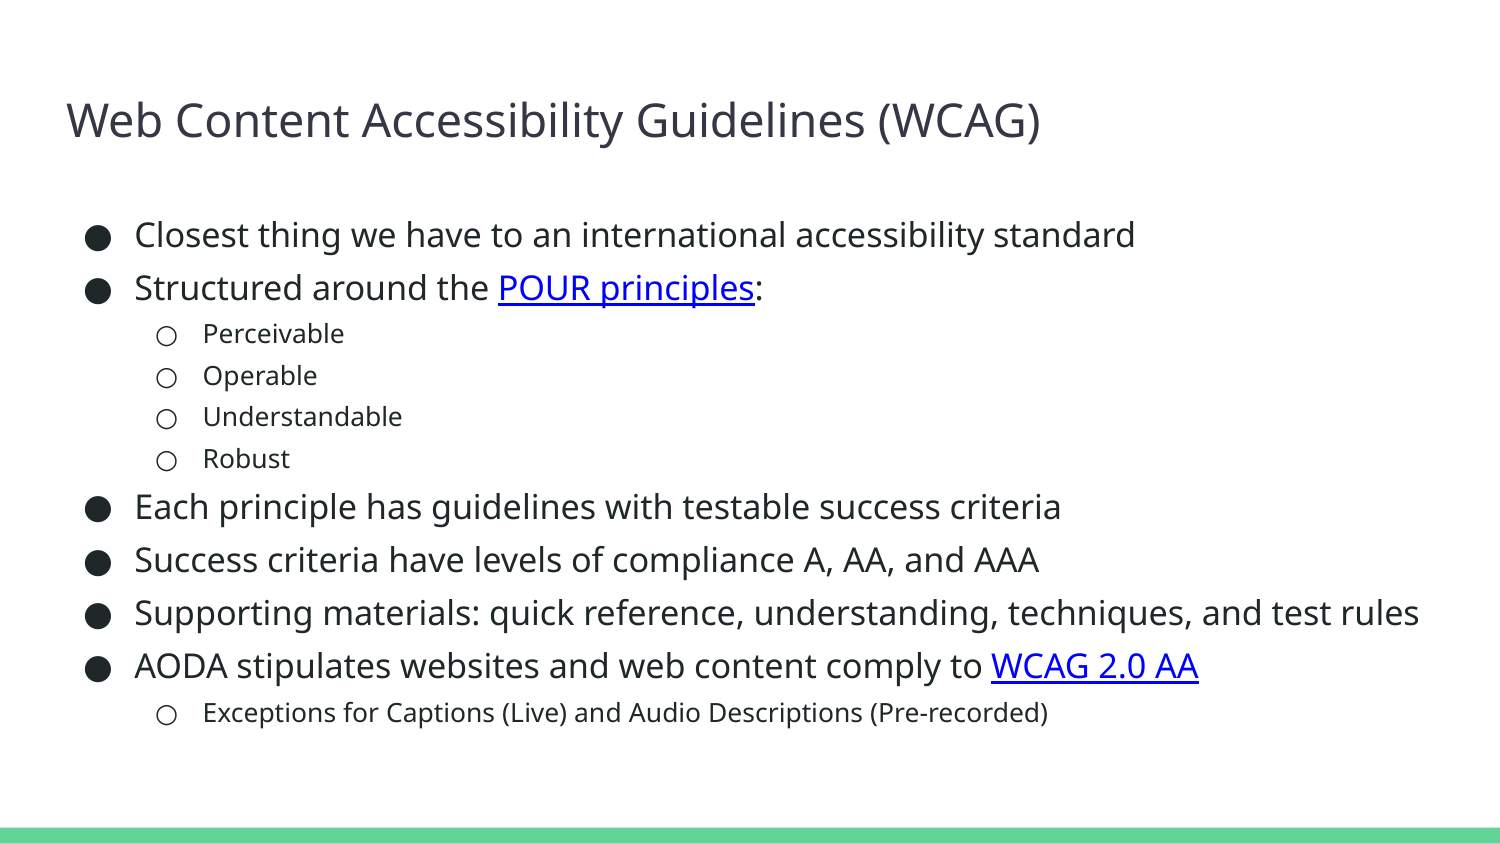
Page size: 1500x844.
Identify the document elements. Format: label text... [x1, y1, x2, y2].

list Closest thing we have to an international accessibility standard Structured around the POUR principles: Perceivable Operable Understandable Robust Each principle has guidelines with testable success criteria Success criteria have levels of compliance A, AA, and AAA Supporting materials: quick reference, understanding, techniques, and test rules AODA stipulates websites and web content comply to WCAG 2.0 AA Exceptions for Captions (Live) and Audio Descriptions (Pre-recorded) [51, 189, 1449, 750]
title Web Content Accessibility Guidelines (WCAG) [51, 72, 1449, 167]
